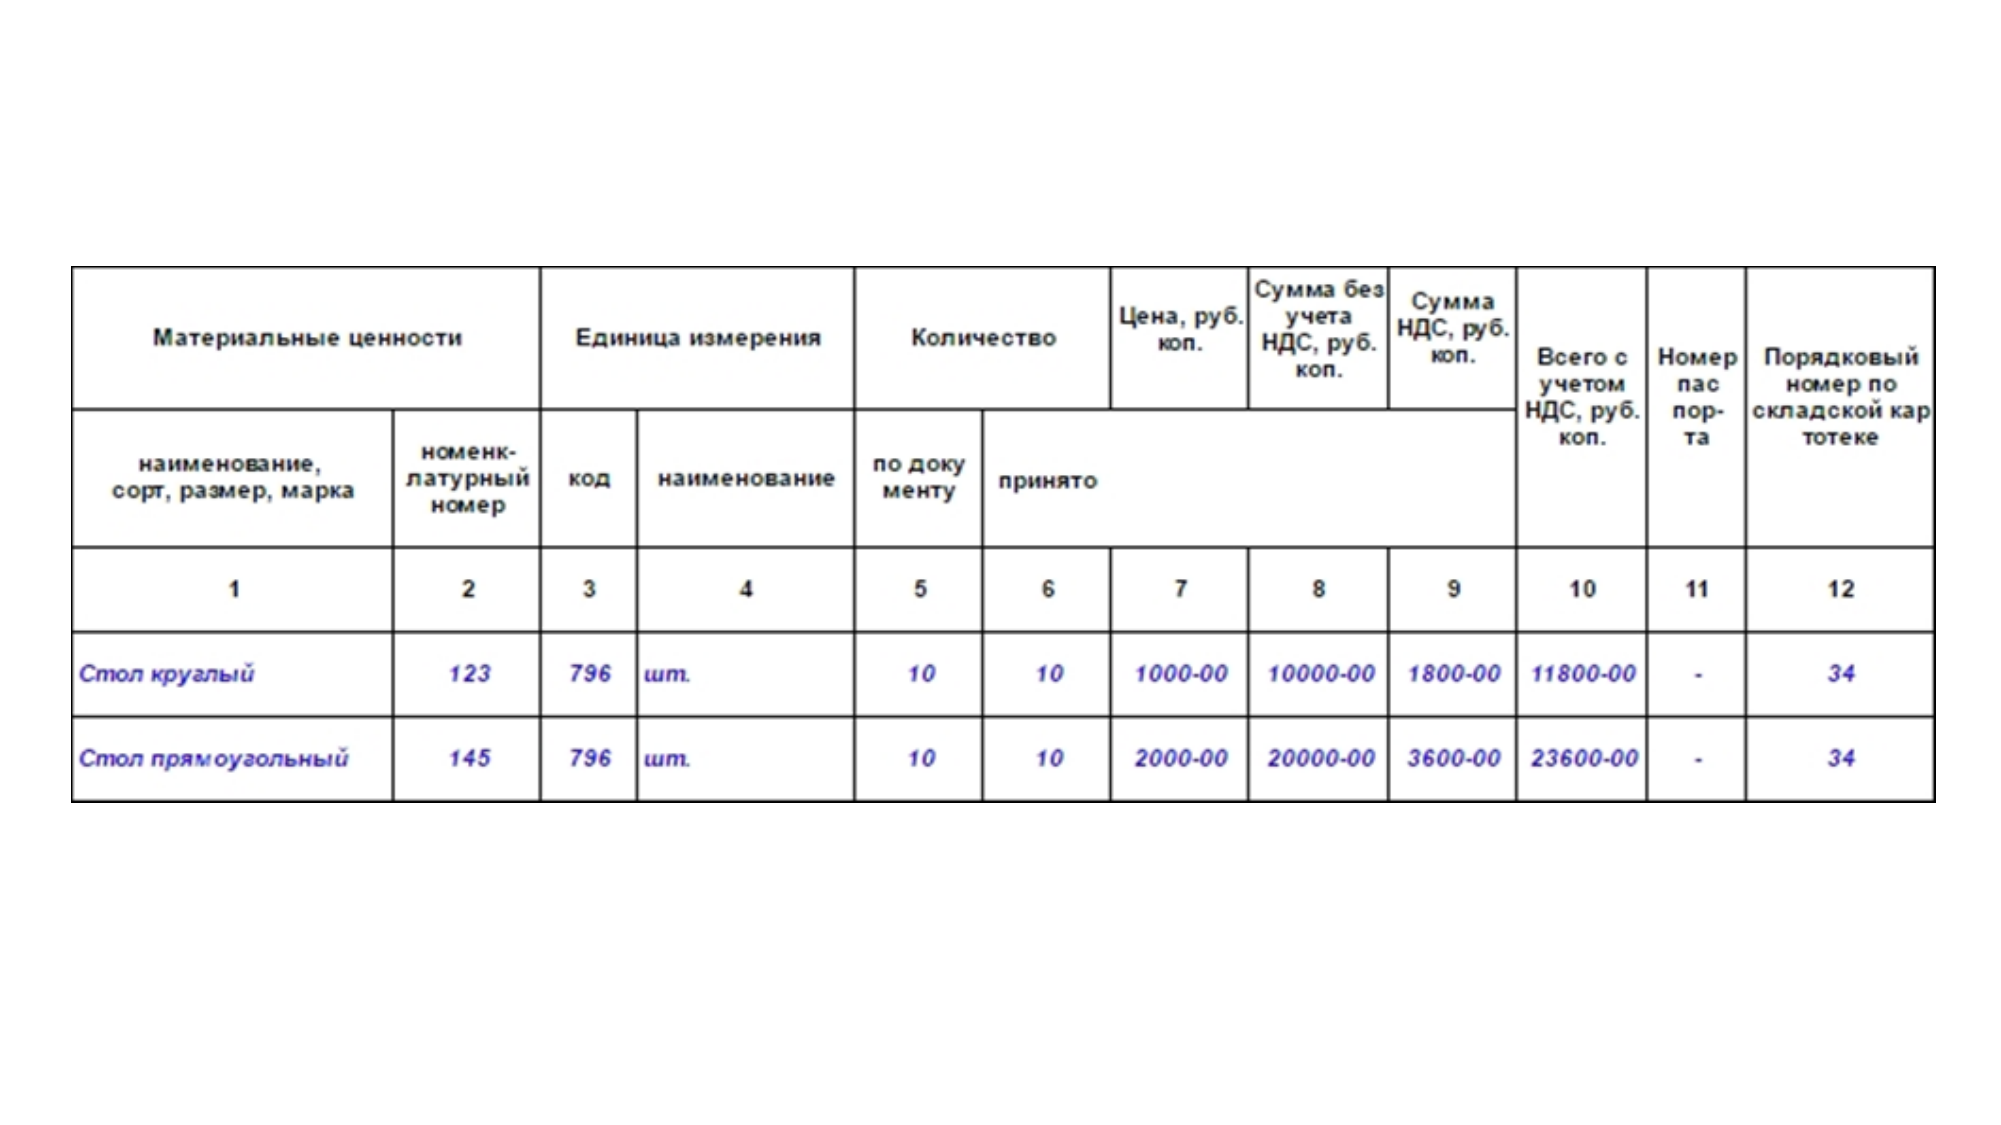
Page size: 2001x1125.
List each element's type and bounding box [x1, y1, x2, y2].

picture [71, 266, 1936, 803]
